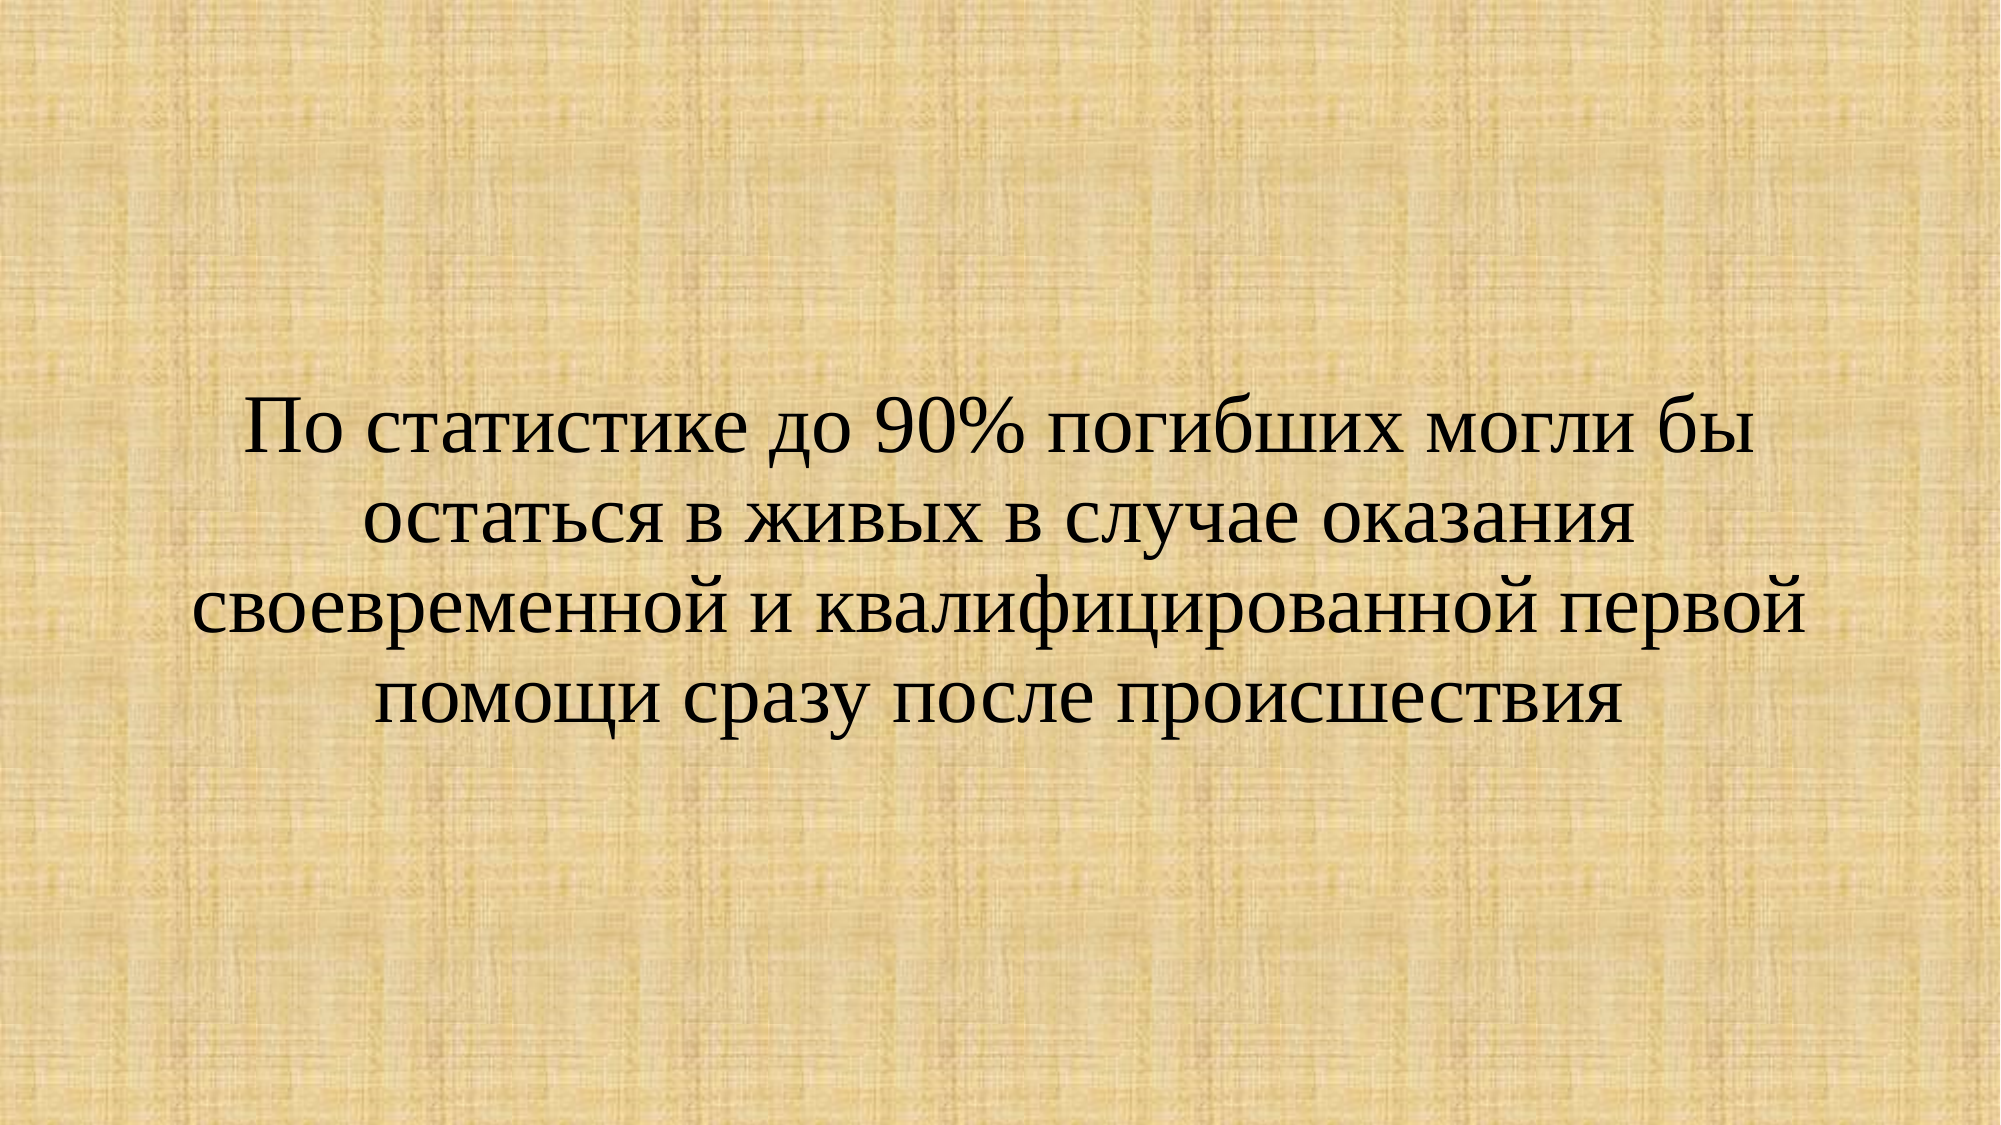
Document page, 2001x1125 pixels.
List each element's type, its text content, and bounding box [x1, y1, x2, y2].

title По статистике до 90% погибших могли бы остаться в живых в случае оказания своевременной и квалифицированной первой помощи сразу после происшествия [137, 59, 1863, 1062]
picture [0, 0, 2001, 1125]
